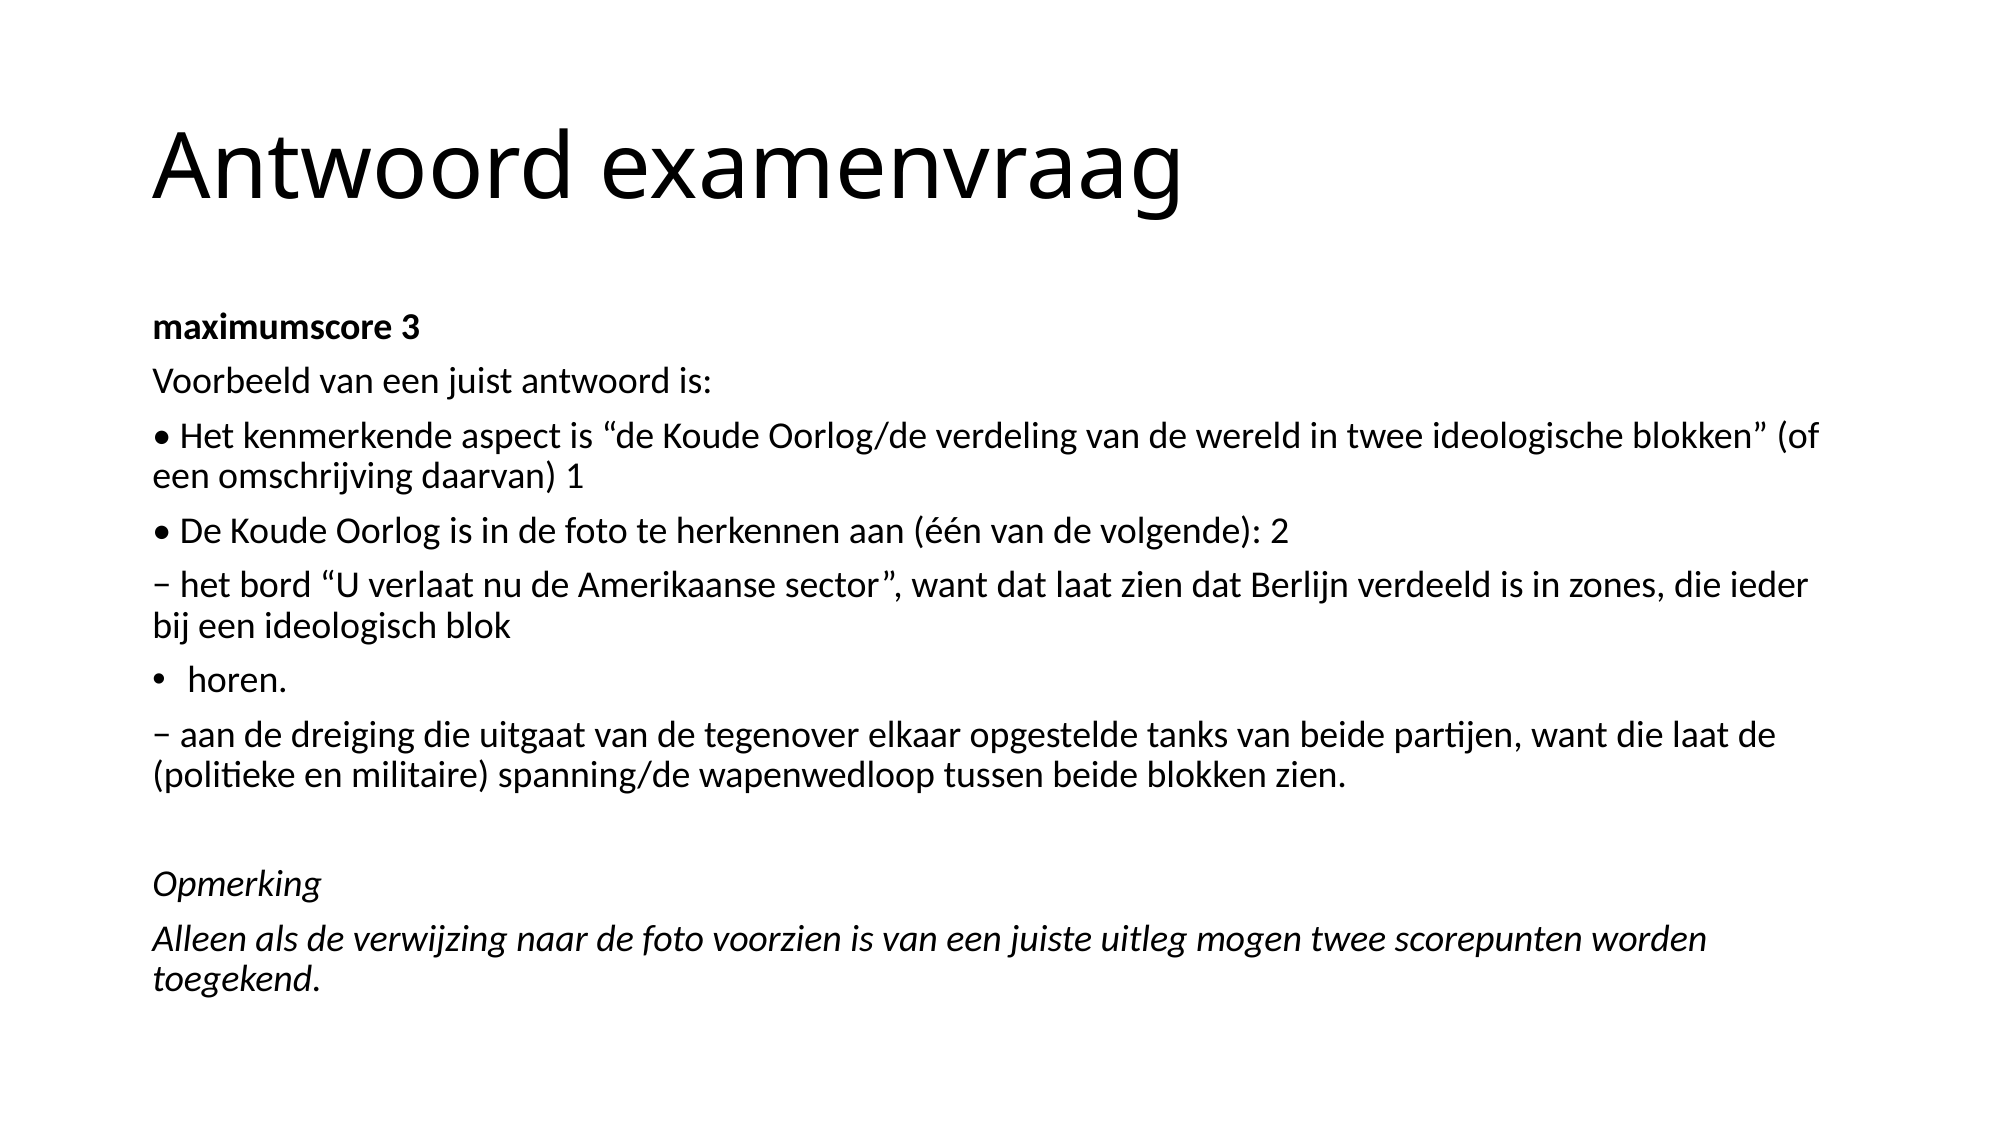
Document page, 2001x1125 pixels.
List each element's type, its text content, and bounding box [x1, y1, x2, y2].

title Antwoord examenvraag [137, 59, 1863, 278]
list maximumscore 3 Voorbeeld van een juist antwoord is: • Het kenmerkende aspect is “de Koude Oorlog/de verdeling van de wereld in twee ideologische blokken” (of een omschrijving daarvan) 1 • De Koude Oorlog is in de foto te herkennen aan (één van de volgende): 2 − het bord “U verlaat nu de Amerikaanse sector”, want dat laat zien dat Berlijn verdeeld is in zones, die ieder bij een ideologisch blok horen. − aan de dreiging die uitgaat van de tegenover elkaar opgestelde tanks van beide partijen, want die laat de (politieke en militaire) spanning/de wapenwedloop tussen beide blokken zien. Opmerking Alleen als de verwijzing naar de foto voorzien is van een juiste uitleg mogen twee scorepunten worden toegekend. [137, 299, 1863, 1014]
